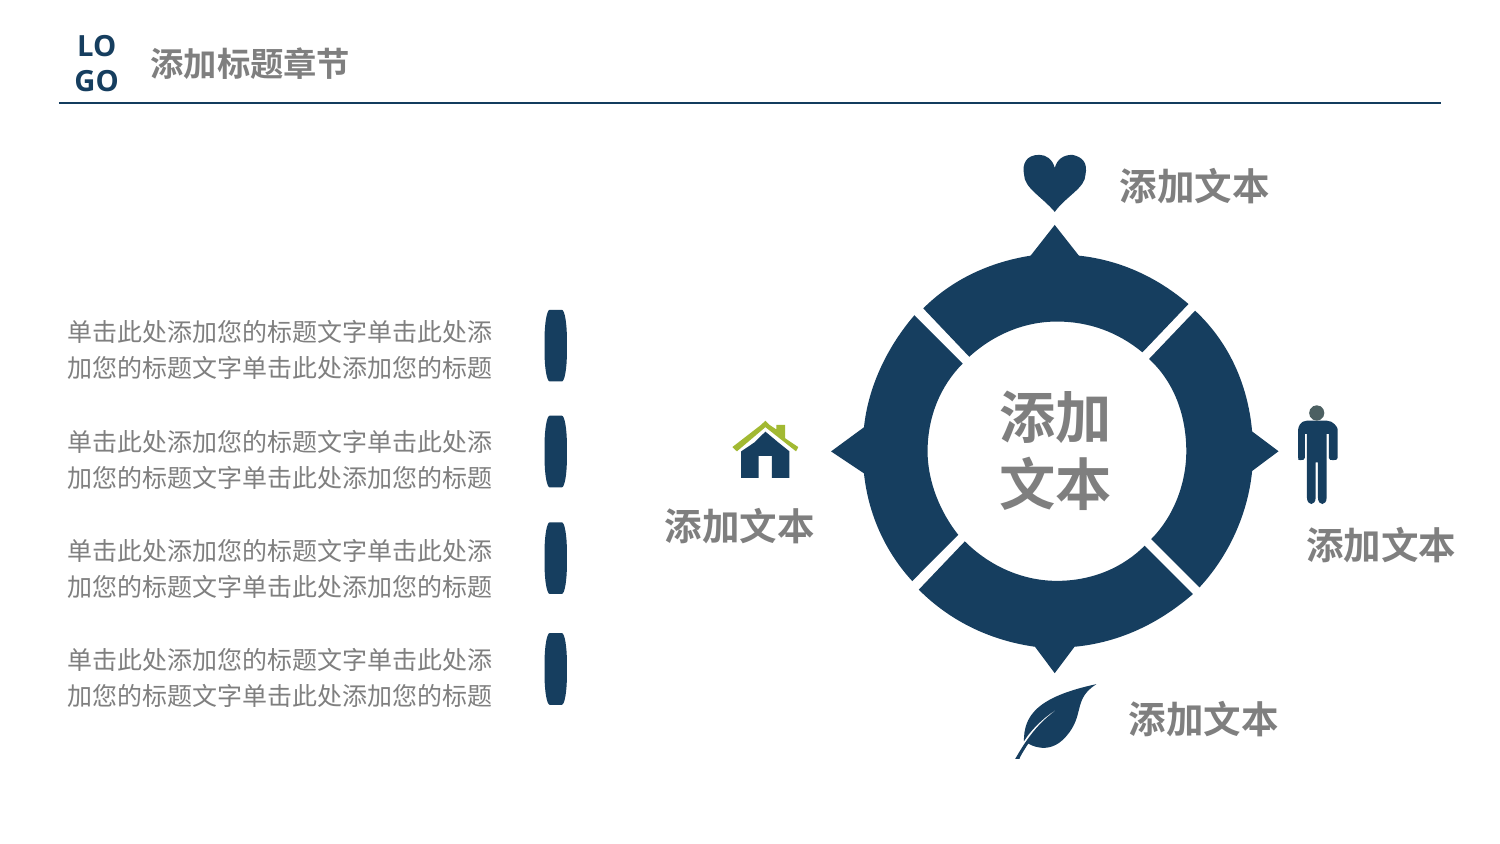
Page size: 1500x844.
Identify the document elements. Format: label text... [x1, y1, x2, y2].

text_box 添加文本 [1273, 514, 1485, 575]
text_box 单击此处添加您的标题文字单击此处添加您的标题文字单击此处添加您的标题 [53, 631, 520, 718]
text_box [1309, 405, 1325, 421]
text_box 单击此处添加您的标题文字单击此处添加您的标题文字单击此处添加您的标题 [53, 303, 520, 391]
text_box 添加文本 [632, 495, 844, 556]
text_box [1298, 420, 1338, 505]
text_box 添加标题章节 [148, 35, 415, 90]
text_box [1023, 154, 1087, 212]
text_box [1149, 310, 1279, 588]
text_box [544, 415, 567, 488]
text_box 添加文本 [1096, 688, 1307, 749]
text_box [544, 633, 567, 705]
text_box [544, 522, 567, 594]
text_box [831, 315, 963, 582]
text_box 单击此处添加您的标题文字单击此处添加您的标题文字单击此处添加您的标题 [53, 521, 520, 609]
text_box 添加 文本 [950, 374, 1162, 525]
text_box [918, 541, 1193, 674]
text_box [741, 431, 790, 478]
text_box 单击此处添加您的标题文字单击此处添加您的标题文字单击此处添加您的标题 [53, 412, 520, 500]
text_box [732, 420, 799, 452]
text_box [1015, 684, 1097, 759]
text_box 添加文本 [1087, 155, 1299, 215]
text_box [923, 224, 1189, 357]
text_box [544, 309, 567, 382]
text_box LO GO [45, 20, 148, 105]
